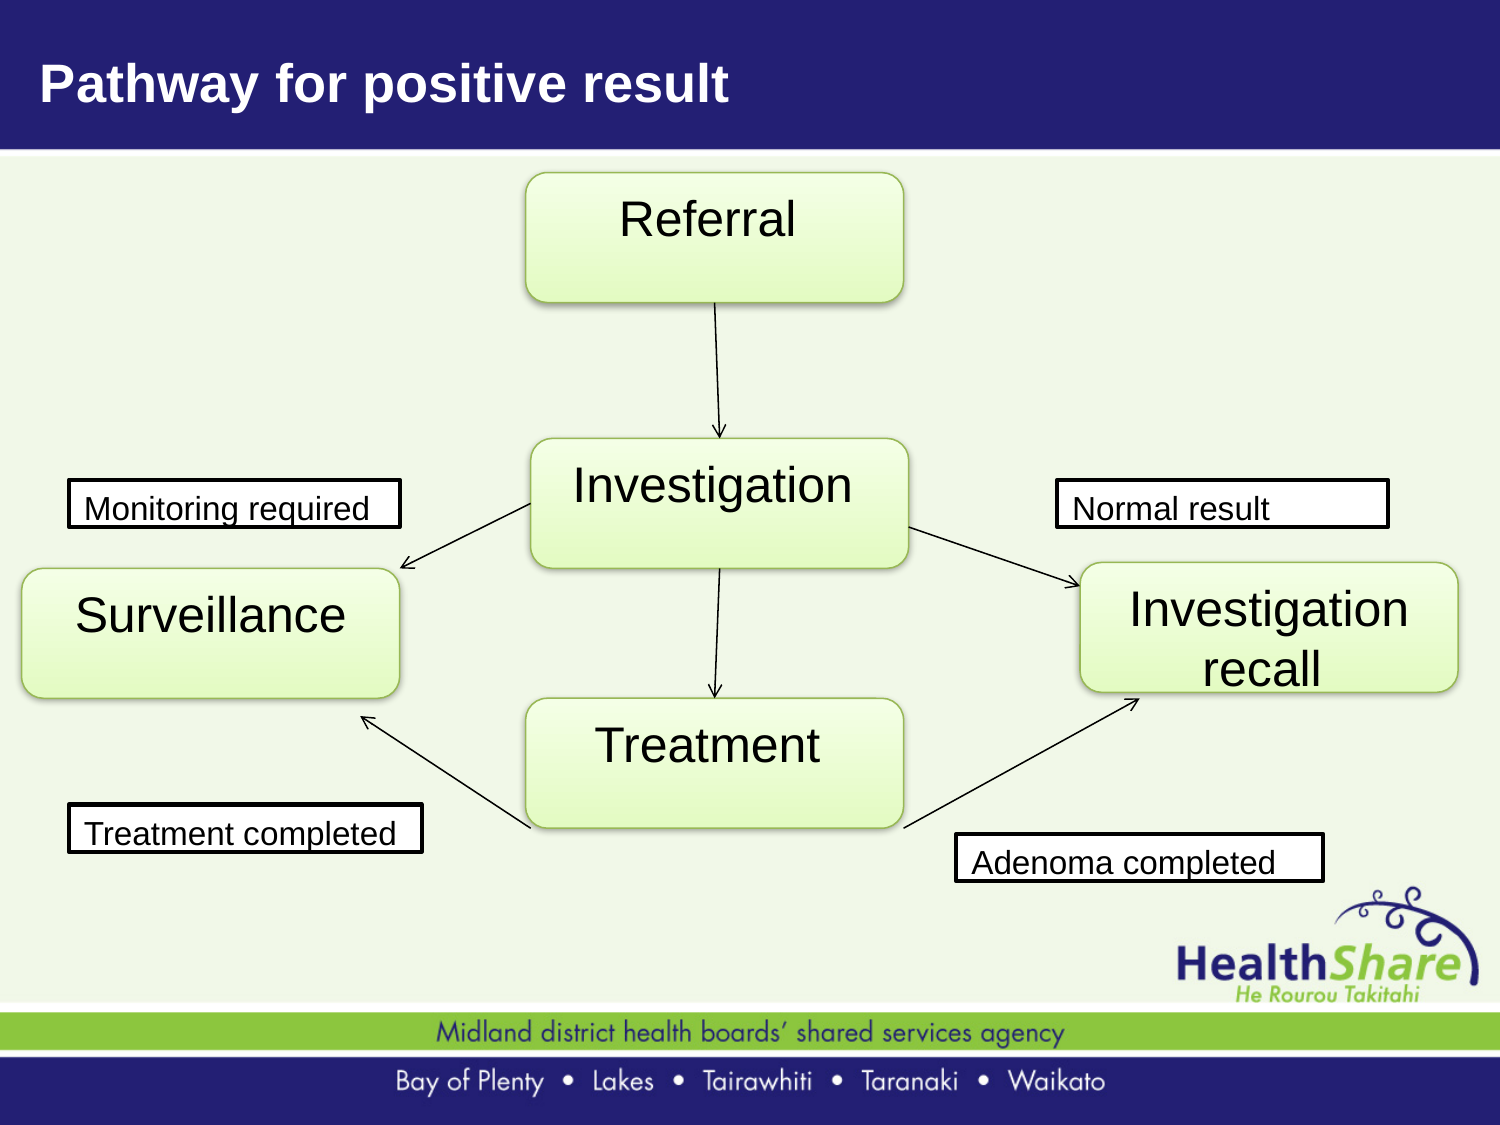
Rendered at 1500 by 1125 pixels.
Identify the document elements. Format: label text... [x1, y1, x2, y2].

text_box Investigation [529, 437, 910, 570]
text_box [903, 698, 1140, 829]
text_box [359, 715, 531, 829]
text_box Treatment completed [67, 802, 424, 854]
text_box Adenoma completed [954, 832, 1325, 883]
text_box Surveillance [20, 567, 401, 700]
text_box Treatment [525, 697, 898, 829]
picture [0, 0, 1500, 1125]
text_box Investigation recall [1079, 561, 1459, 694]
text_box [908, 526, 1081, 587]
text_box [399, 503, 531, 569]
text_box Normal result [1055, 478, 1390, 529]
title Pathway for positive result [24, 24, 1475, 138]
text_box Referral [524, 171, 905, 304]
text_box Monitoring required [67, 478, 402, 529]
